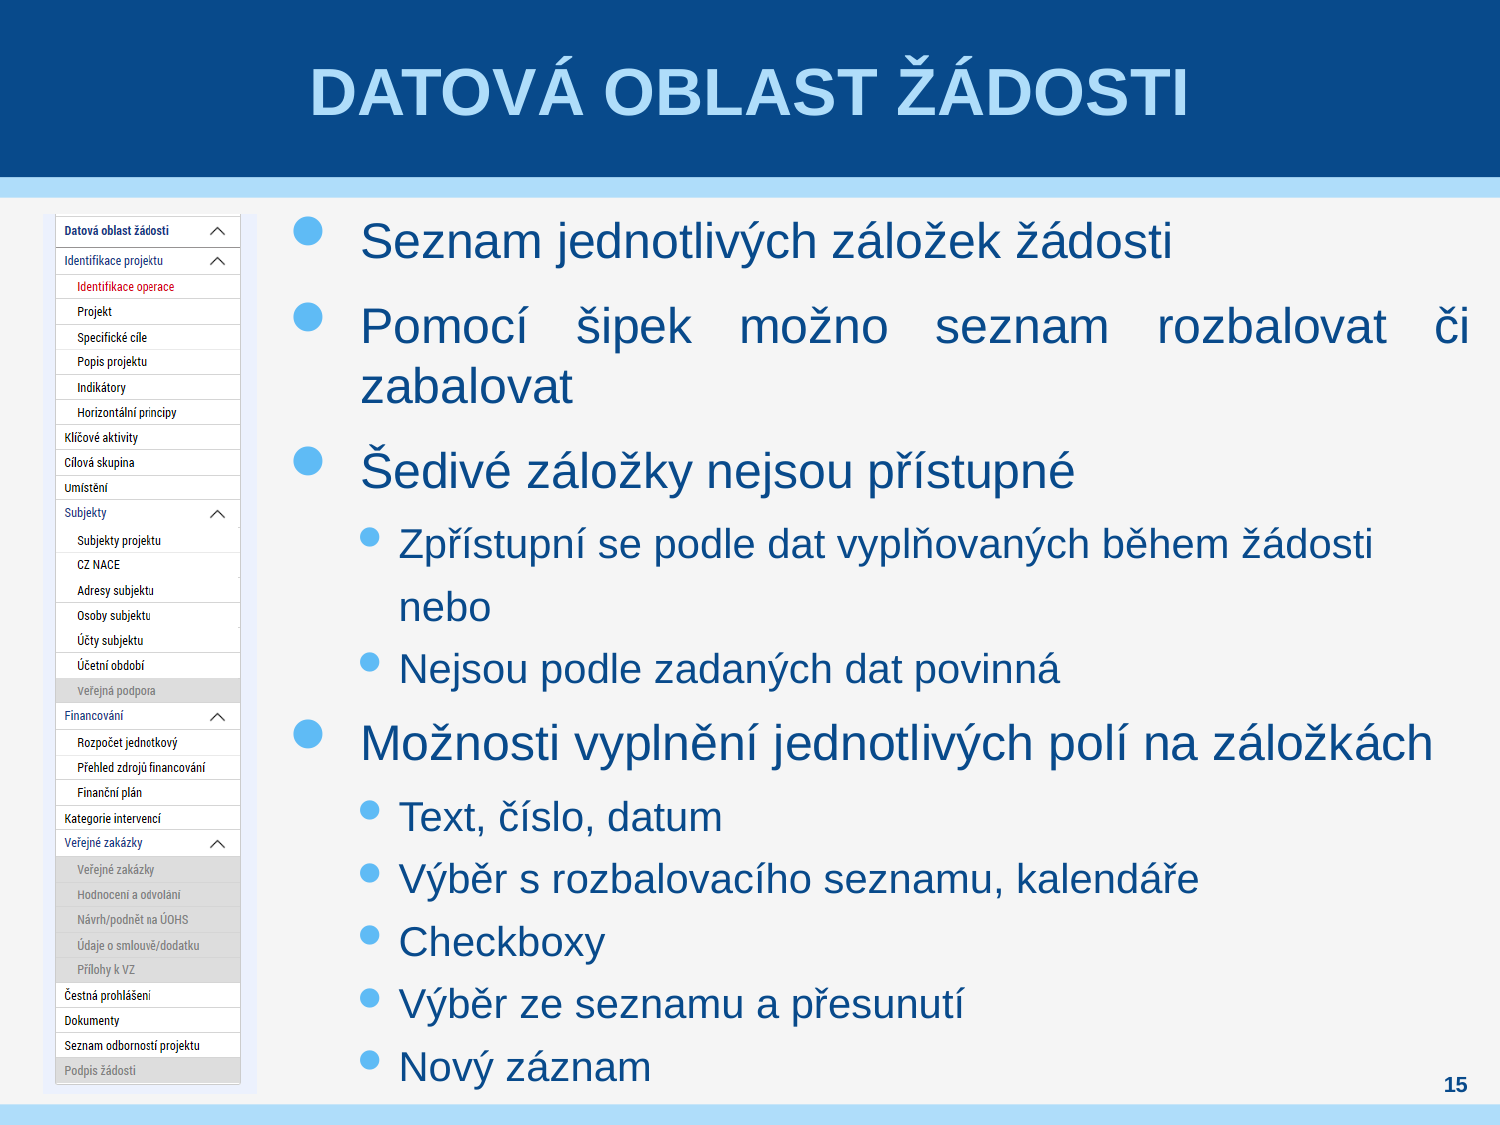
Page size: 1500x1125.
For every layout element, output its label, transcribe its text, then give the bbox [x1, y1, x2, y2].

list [43, 214, 257, 1094]
slide_number 15 [1417, 1068, 1495, 1099]
list Seznam jednotlivých záložek žádosti Pomocí šipek možno seznam rozbalovat či zabalovat Šedivé záložky nejsou přístupné Zpřístupní se podle dat vyplňovaných během žádosti nebo Nejsou podle zadaných dat povinná Možnosti vyplnění jednotlivých polí na záložkách Text, číslo, datum Výběr s rozbalovacího seznamu, kalendáře Checkboxy Výběr ze seznamu a přesunutí Nový záznam [289, 208, 1471, 1083]
title Datová oblast žádosti [59, 0, 1441, 178]
